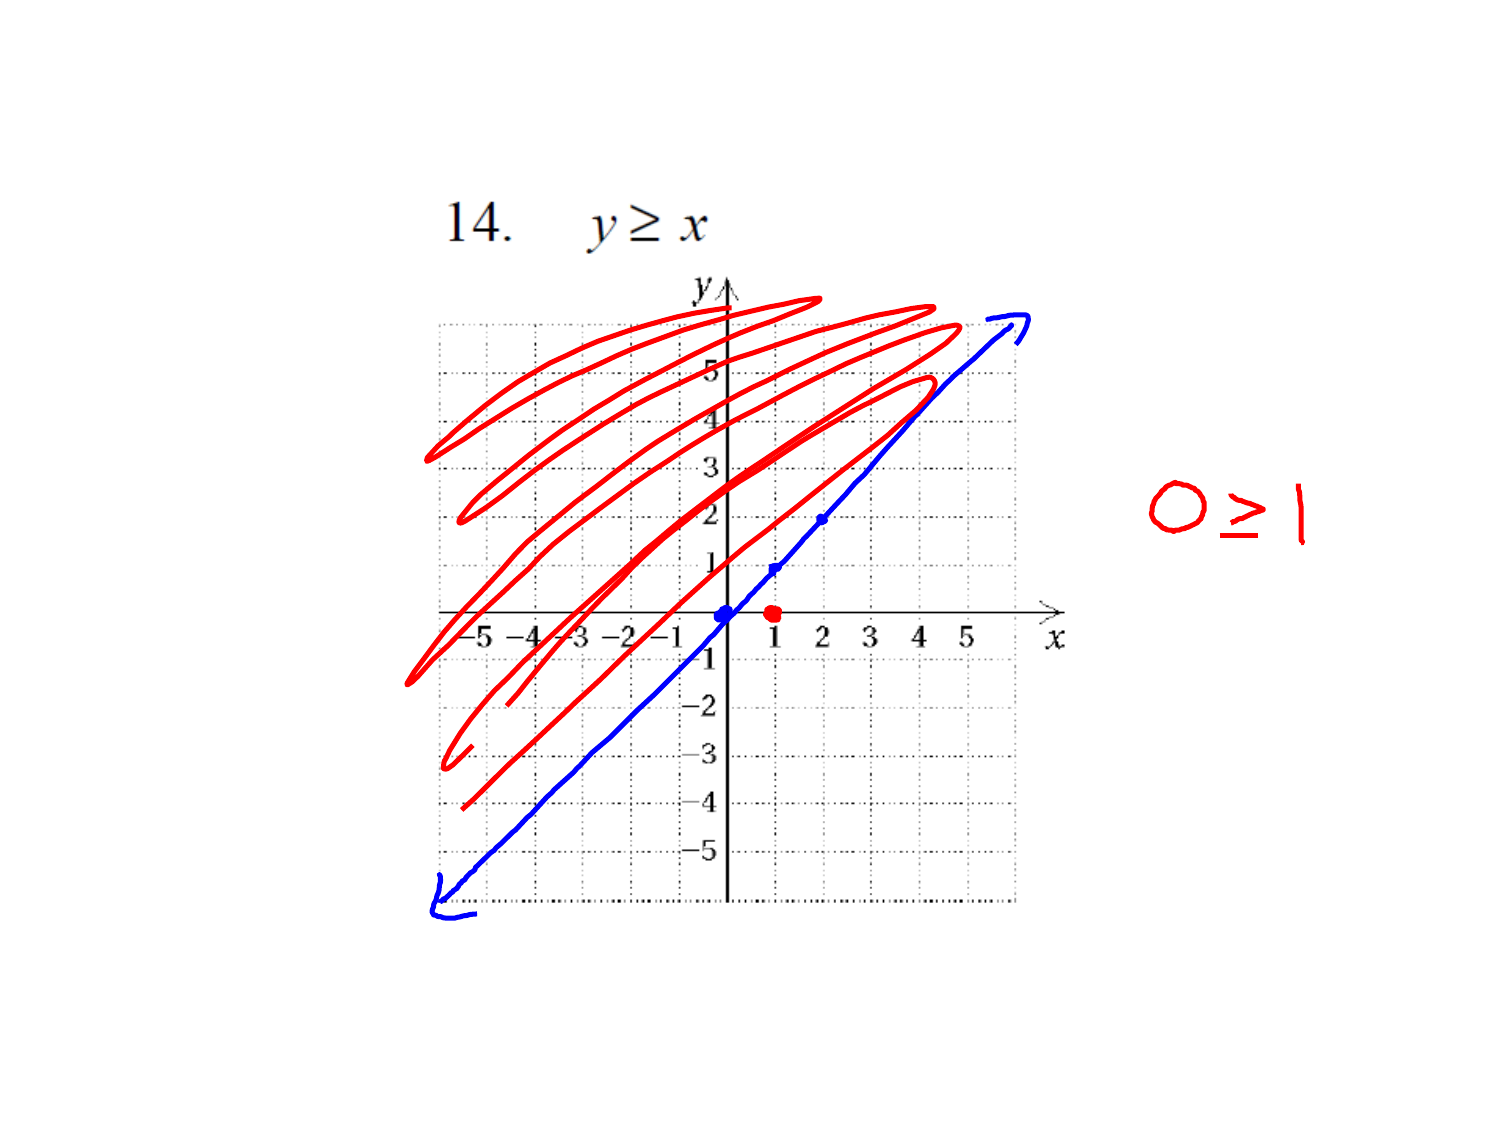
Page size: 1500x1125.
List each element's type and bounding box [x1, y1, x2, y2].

text_box [406, 297, 961, 811]
text_box [1297, 483, 1304, 544]
text_box [1150, 481, 1205, 533]
text_box [1230, 493, 1264, 524]
picture [422, 198, 1078, 926]
